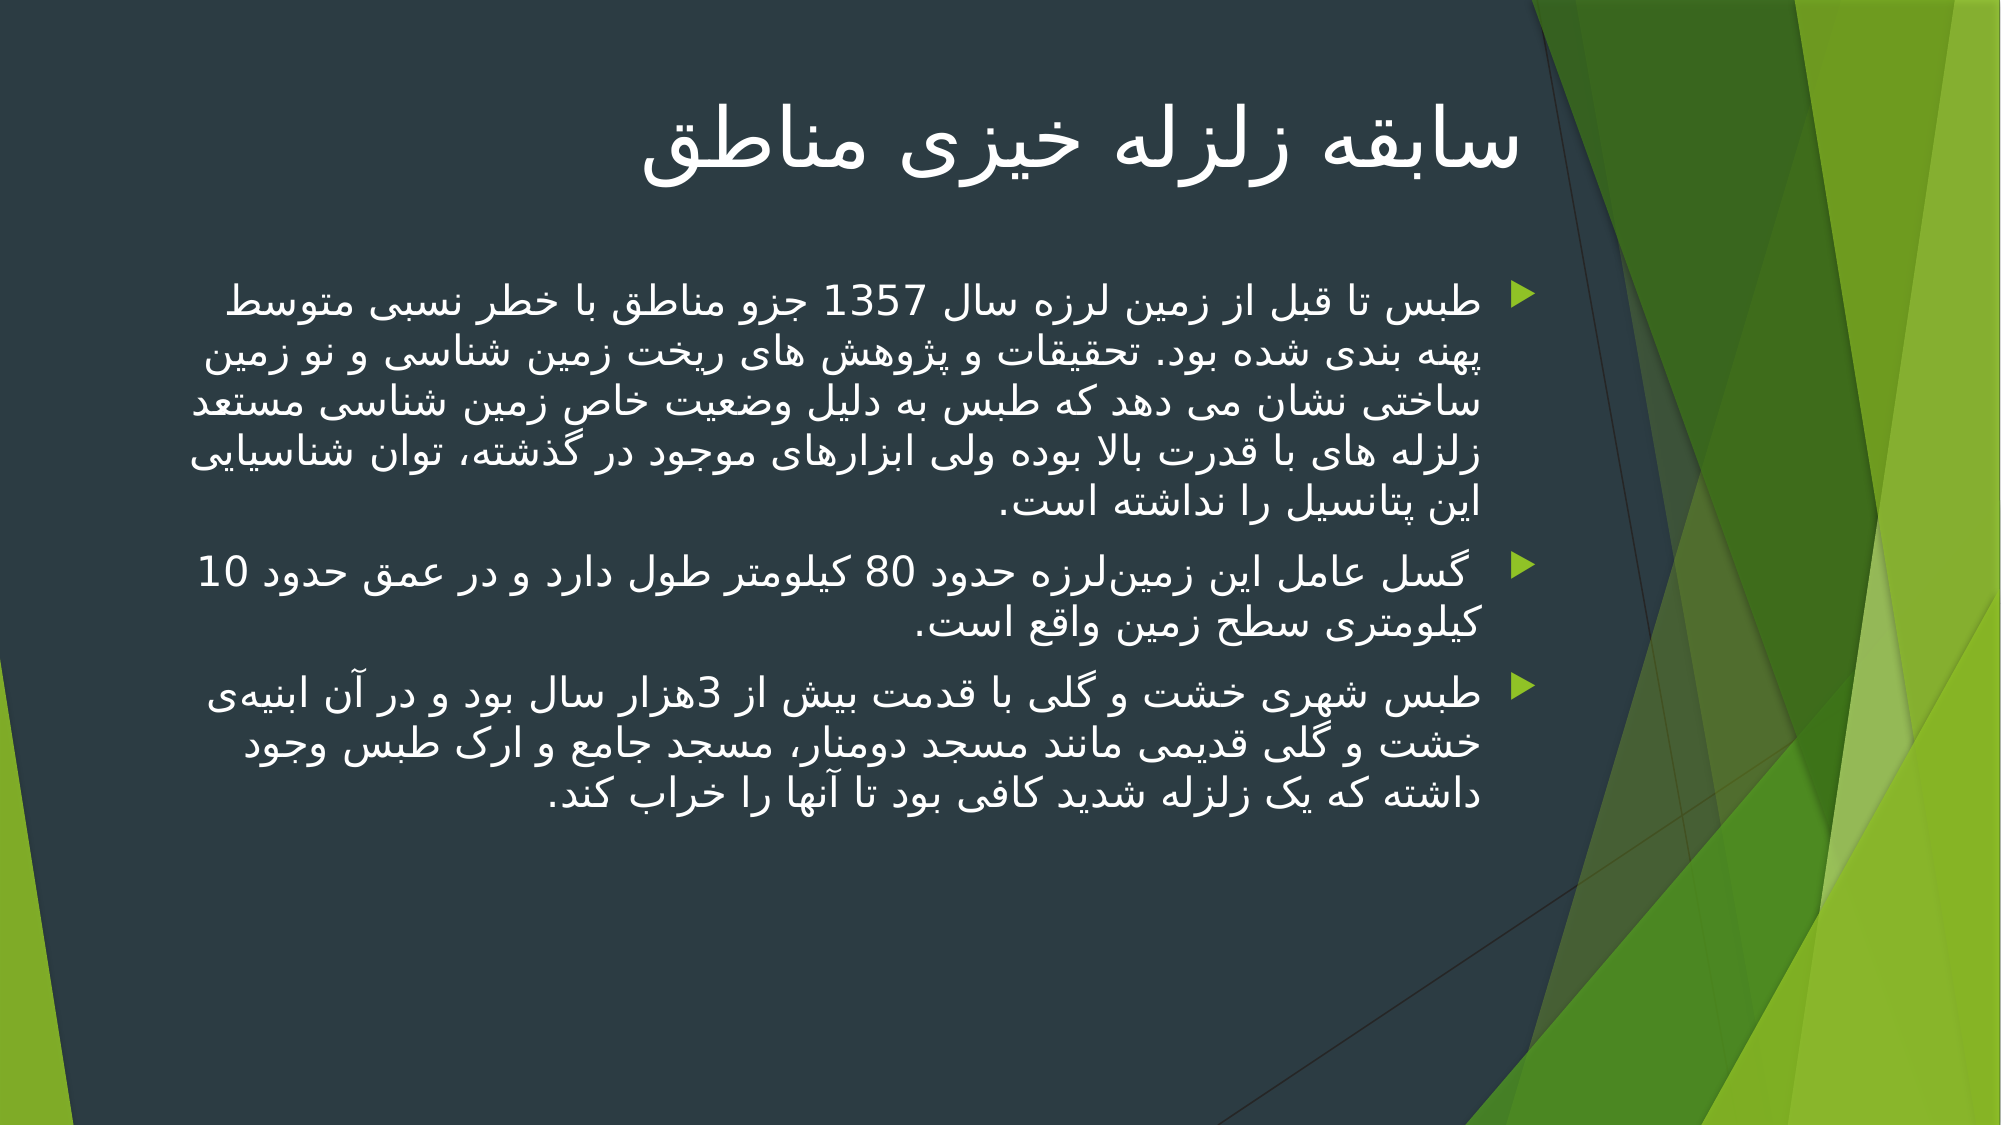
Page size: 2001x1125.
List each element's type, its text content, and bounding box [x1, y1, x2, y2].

list طبس تا قبل از زمین لرزه سال 1357 جزو مناطق با خطر نسبی متوسط پهنه بندی شده بود. تحقیقات و پژوهش های ریخت زمین شناسی و نو زمین ساختی نشان می دهد که طبس به دلیل وضعیت خاص زمین شناسی مستعد زلزله های با قدرت بالا بوده ولی ابزارهای موجود در گذشته، توان شناسیایی این پتانسیل را نداشته است. گسل عامل این زمین‌لرزه حدود 80 کیلومتر طول دارد و در عمق حدود 10 کیلومتری سطح زمین واقع است. طبس شهری خشت و گلی با قدمت بیش از 3هزار سال بود و در آن ابنیه‌ی خشت و گلی قدیمی مانند مسجد دومنار، مسجد جامع و ارک طبس وجود داشته که یک زلزله شدید کافی بود تا آنها را خراب کند. [144, 266, 1555, 903]
title سابقه زلزله خیزی مناطق [129, 76, 1540, 293]
